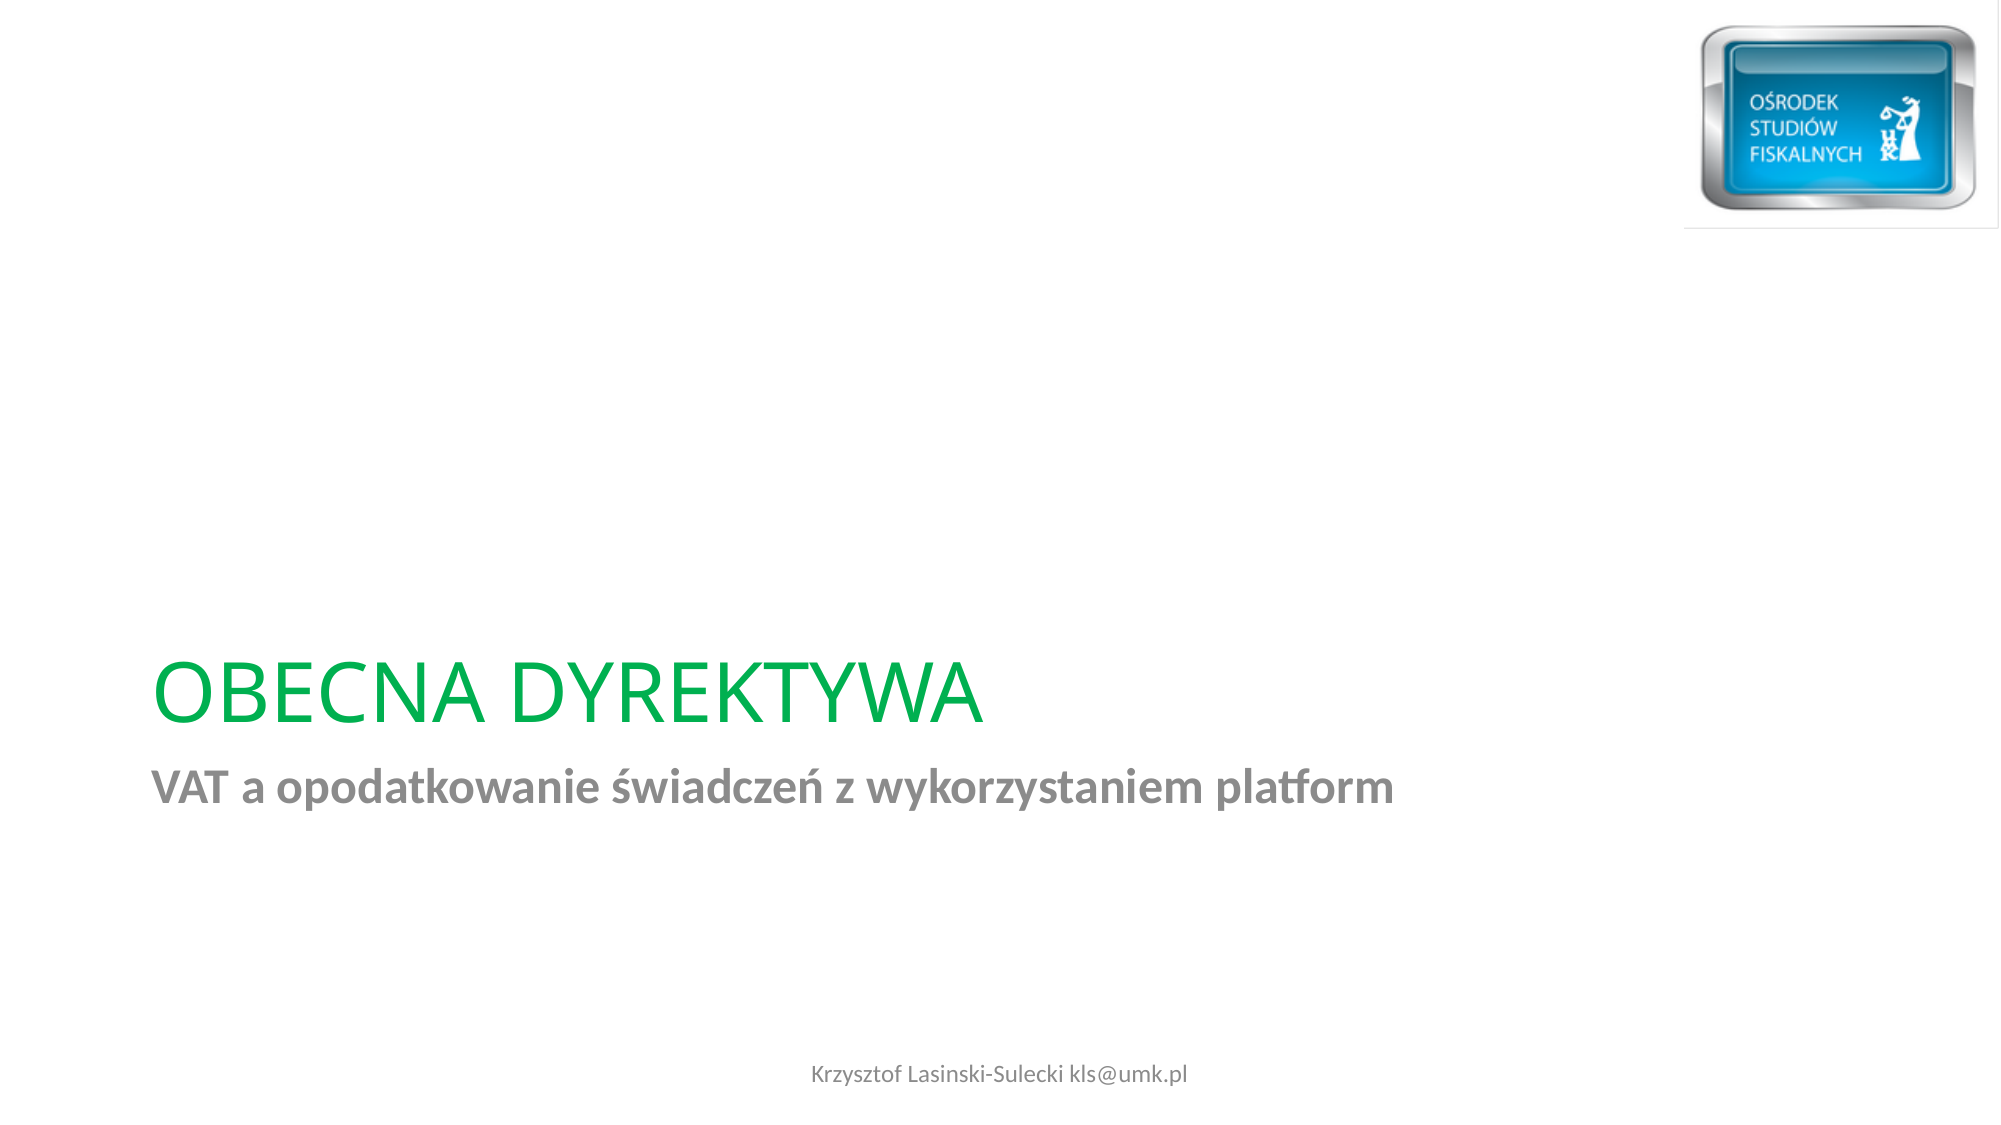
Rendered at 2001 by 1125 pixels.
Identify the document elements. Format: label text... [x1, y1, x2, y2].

picture [1684, 0, 2000, 230]
footer Krzysztof Lasinski-Sulecki kls@umk.pl [662, 1042, 1338, 1103]
list VAT a opodatkowanie świadczeń z wykorzystaniem platform [136, 752, 1862, 999]
title OBECNA DYREKTYWA [136, 280, 1862, 749]
